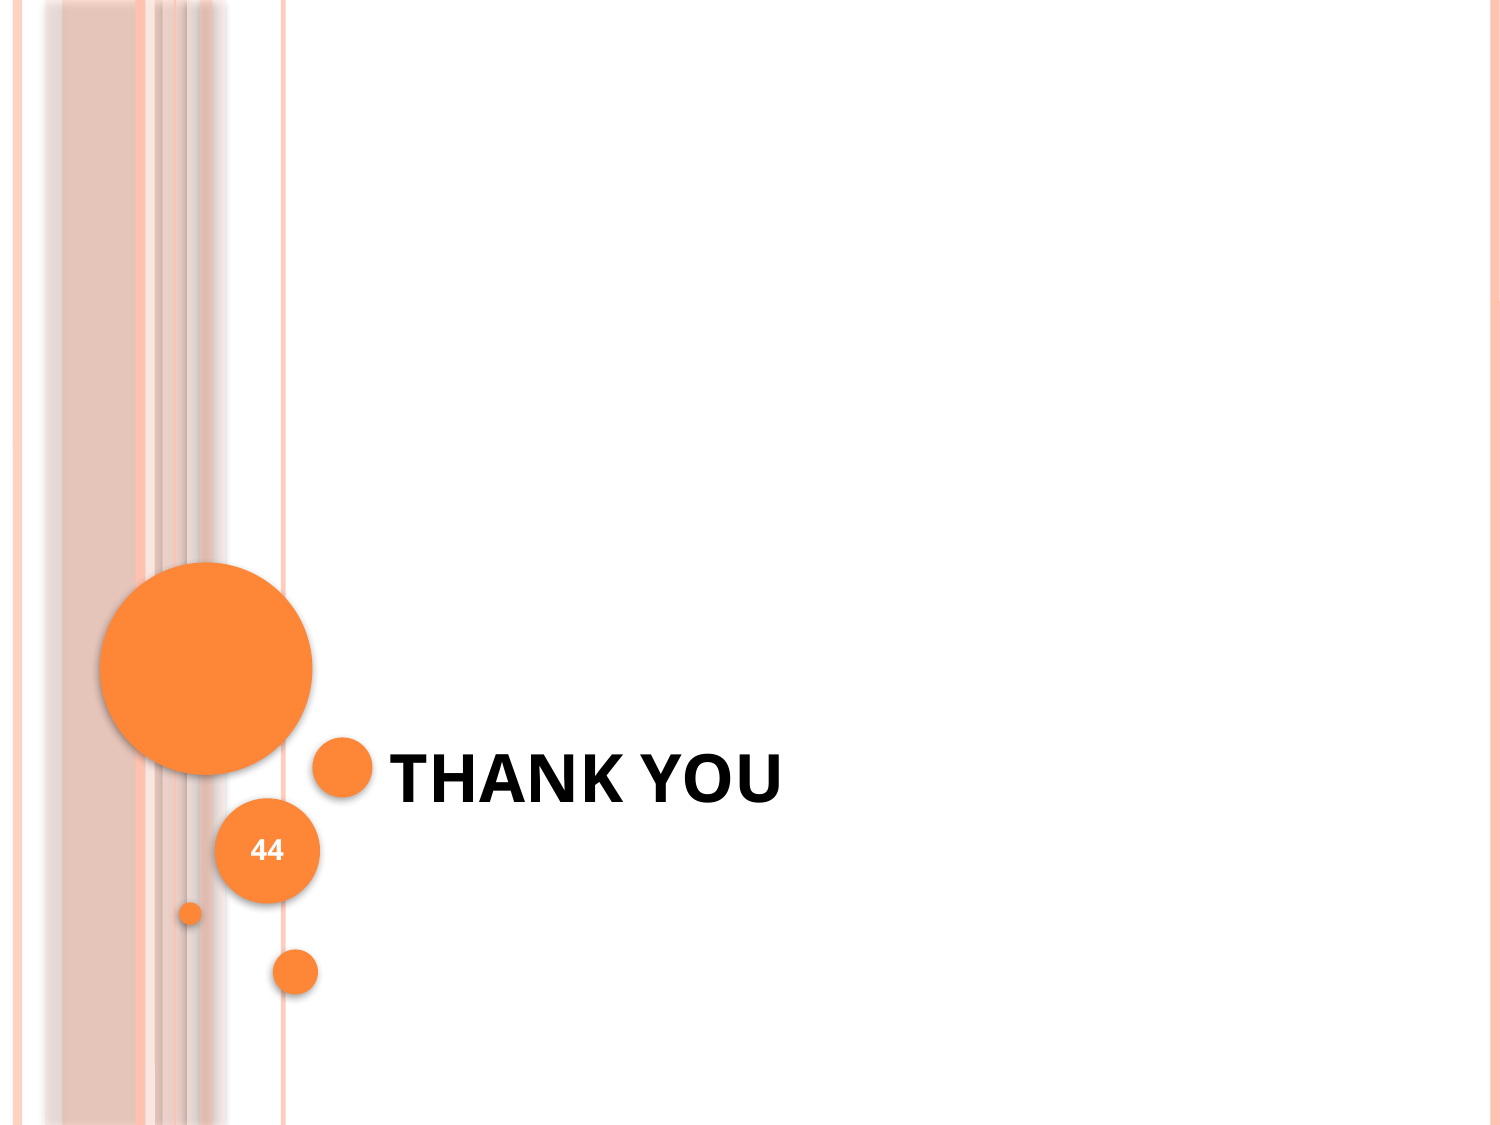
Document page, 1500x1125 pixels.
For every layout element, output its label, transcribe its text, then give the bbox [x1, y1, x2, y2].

title Thank you [375, 512, 1388, 824]
slide_number 44 [217, 808, 318, 894]
